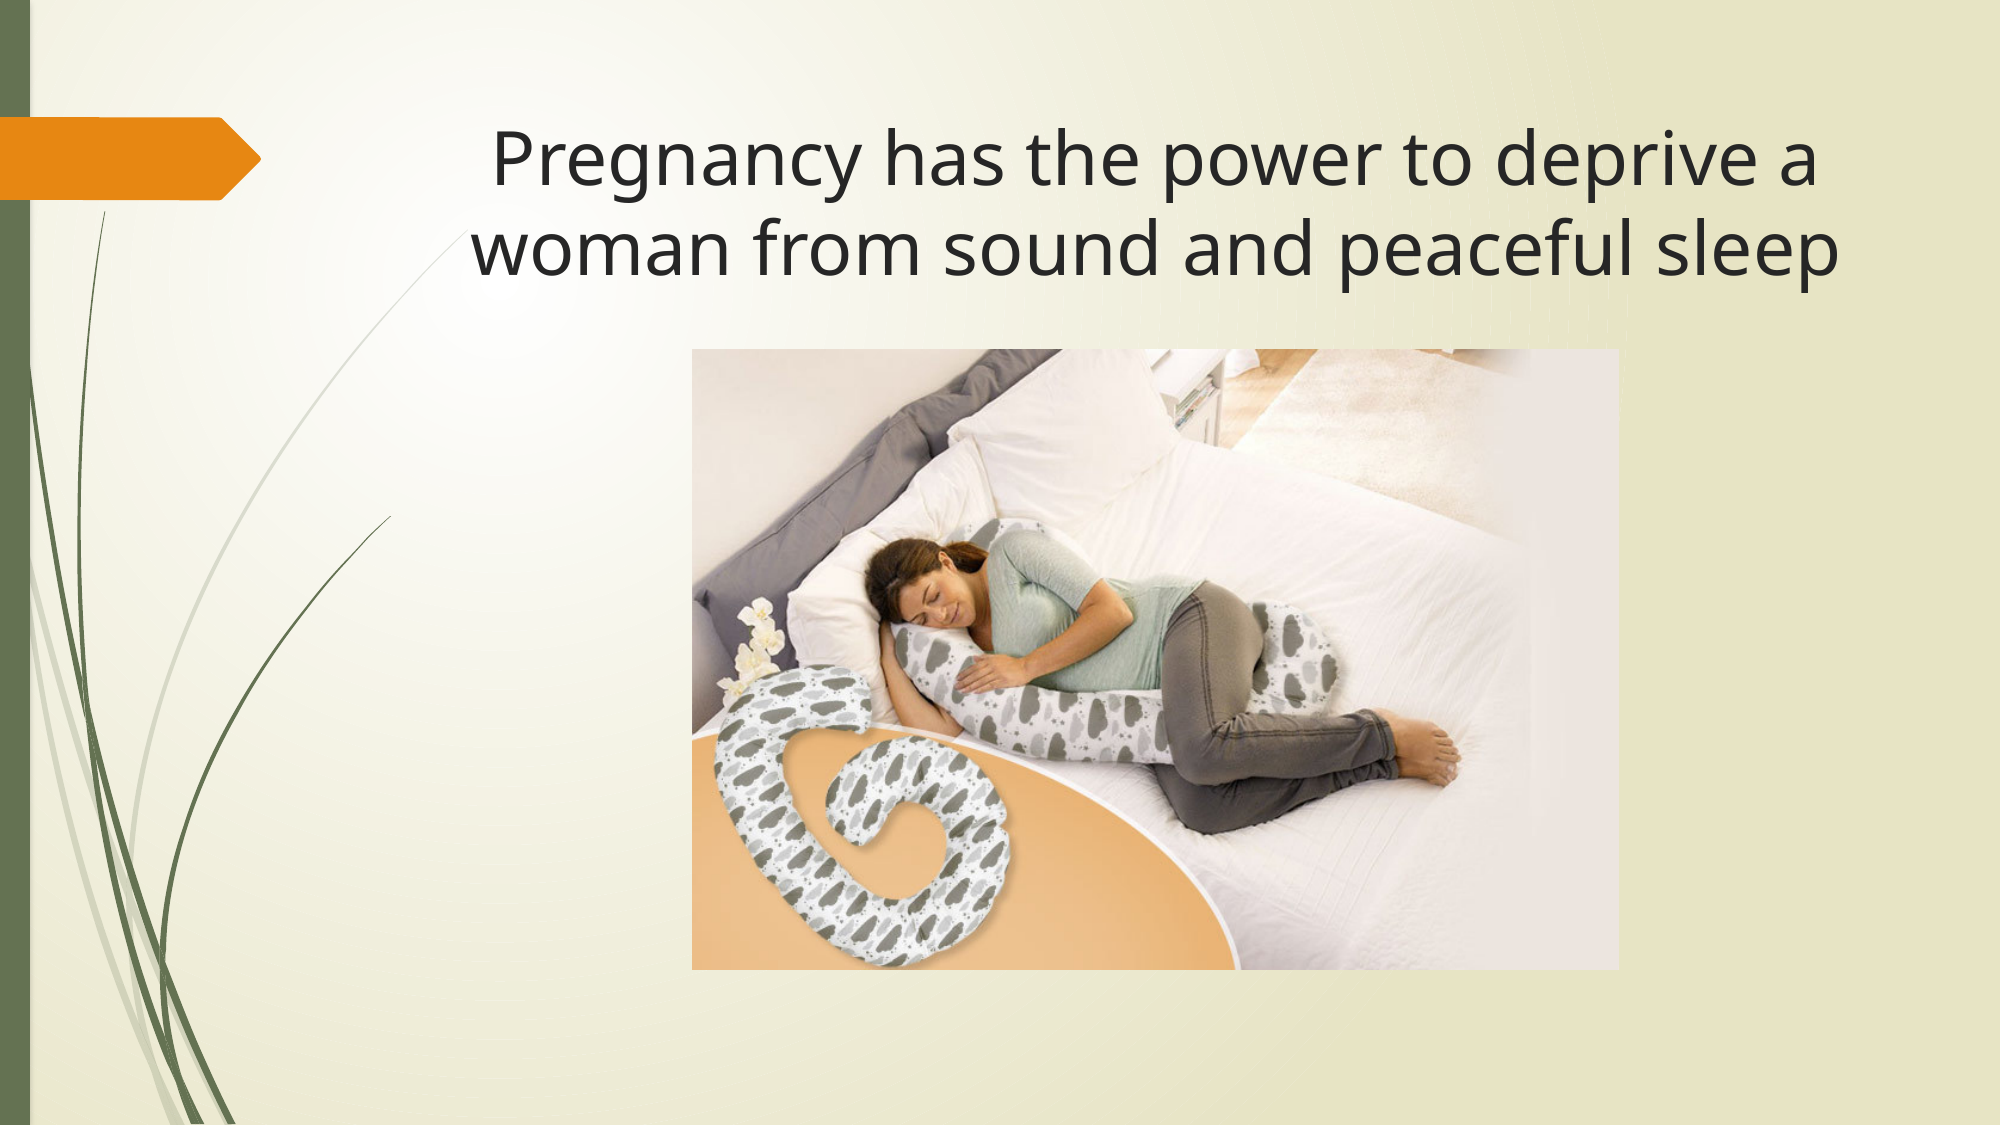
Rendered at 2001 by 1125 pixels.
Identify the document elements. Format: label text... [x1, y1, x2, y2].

title Pregnancy has the power to deprive a woman from sound and peaceful sleep [425, 102, 1888, 313]
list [692, 349, 1620, 971]
